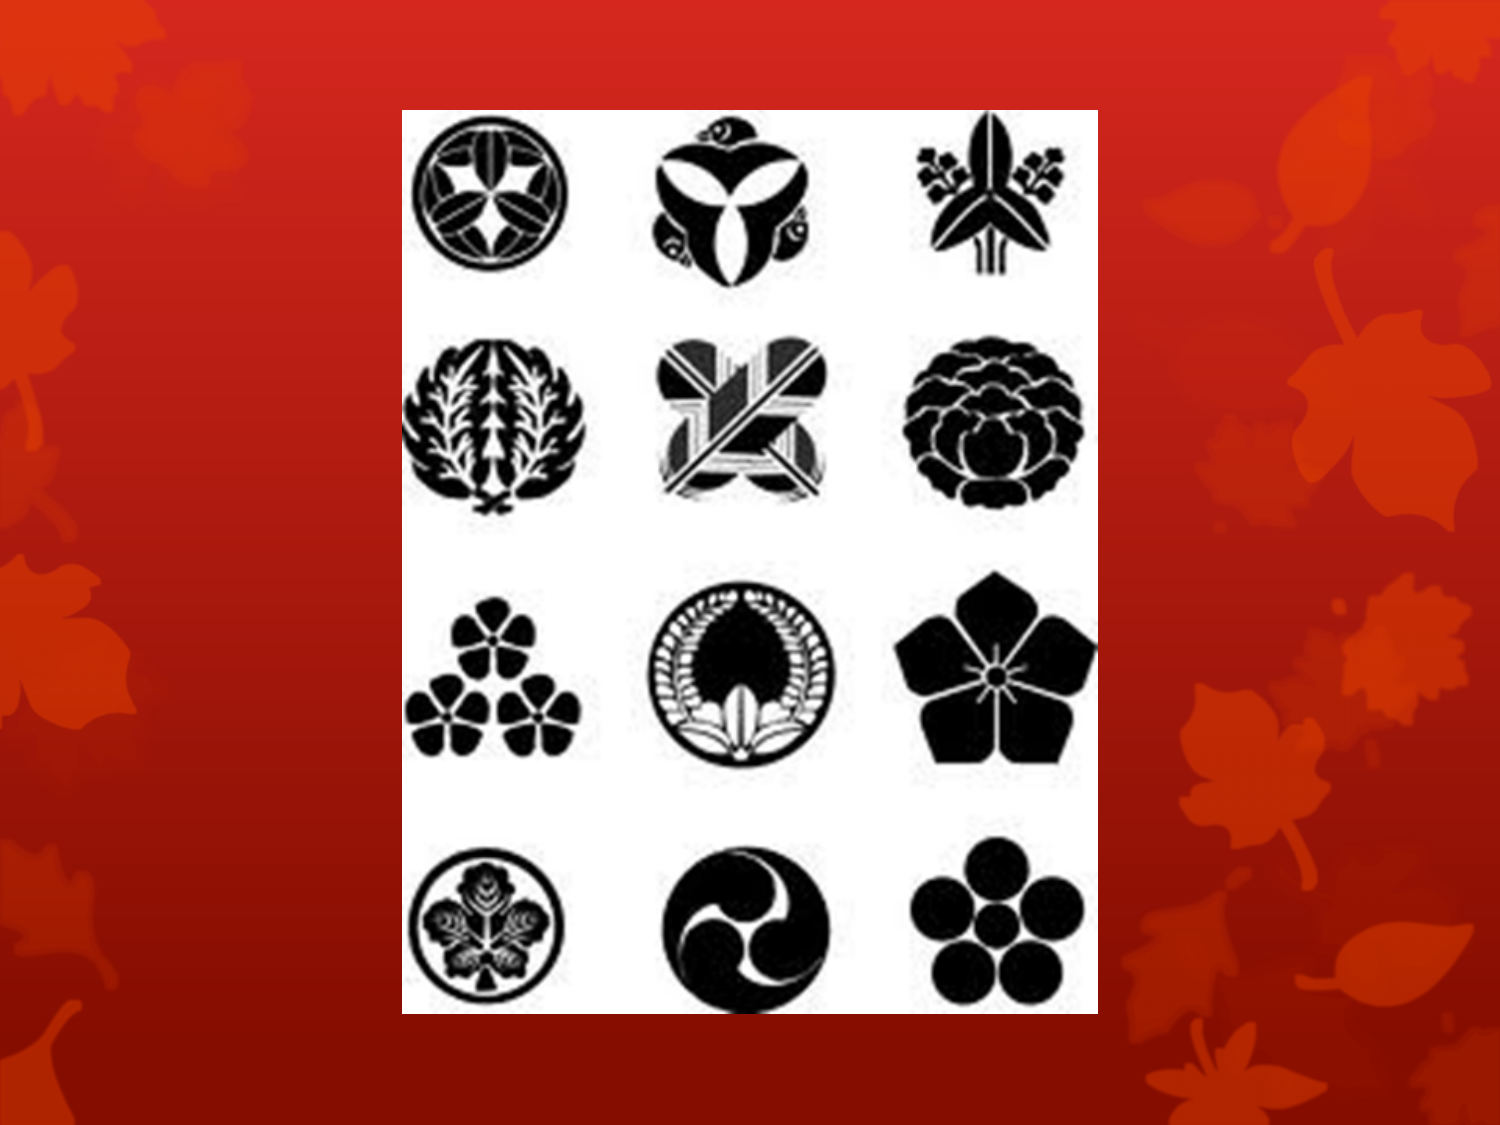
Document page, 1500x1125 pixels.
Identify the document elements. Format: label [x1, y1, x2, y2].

picture [401, 110, 1099, 1015]
